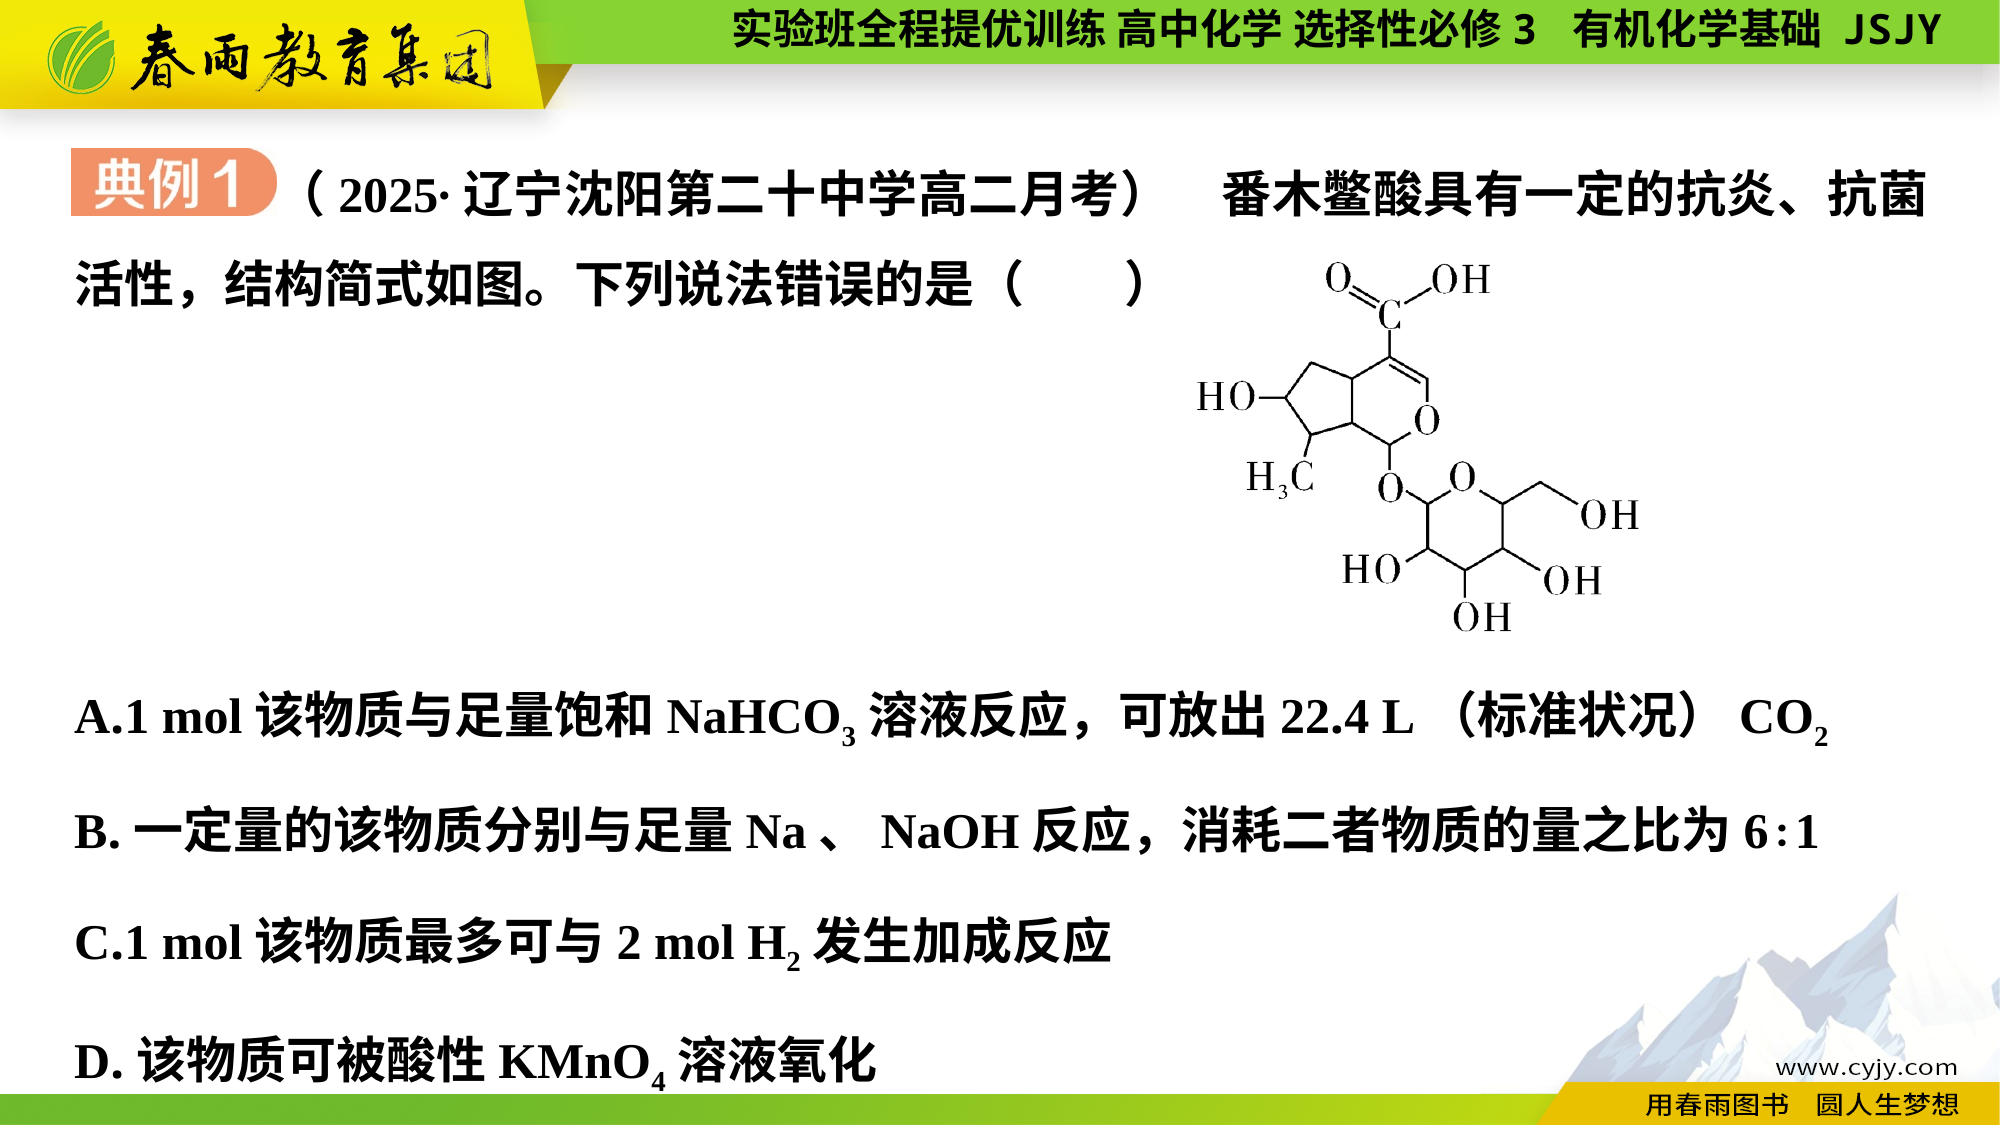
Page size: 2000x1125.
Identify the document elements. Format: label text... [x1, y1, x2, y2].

picture [0, 0, 2000, 1125]
list （2025∙辽宁沈阳第二十中学高二月考） 番木鳖酸具有一定的抗炎、抗菌活性，结构简式如图。下列说法错误的是（ ） A.1 mol该物质与足量饱和NaHCO3溶液反应，可放出22.4 L（标准状况）CO2 B.一定量的该物质分别与足量Na、NaOH反应，消耗二者物质的量之比为6∶1 C.1 mol该物质最多可与2 mol H2发生加成反应 D.该物质可被酸性KMnO4溶液氧化 [59, 125, 1944, 1077]
